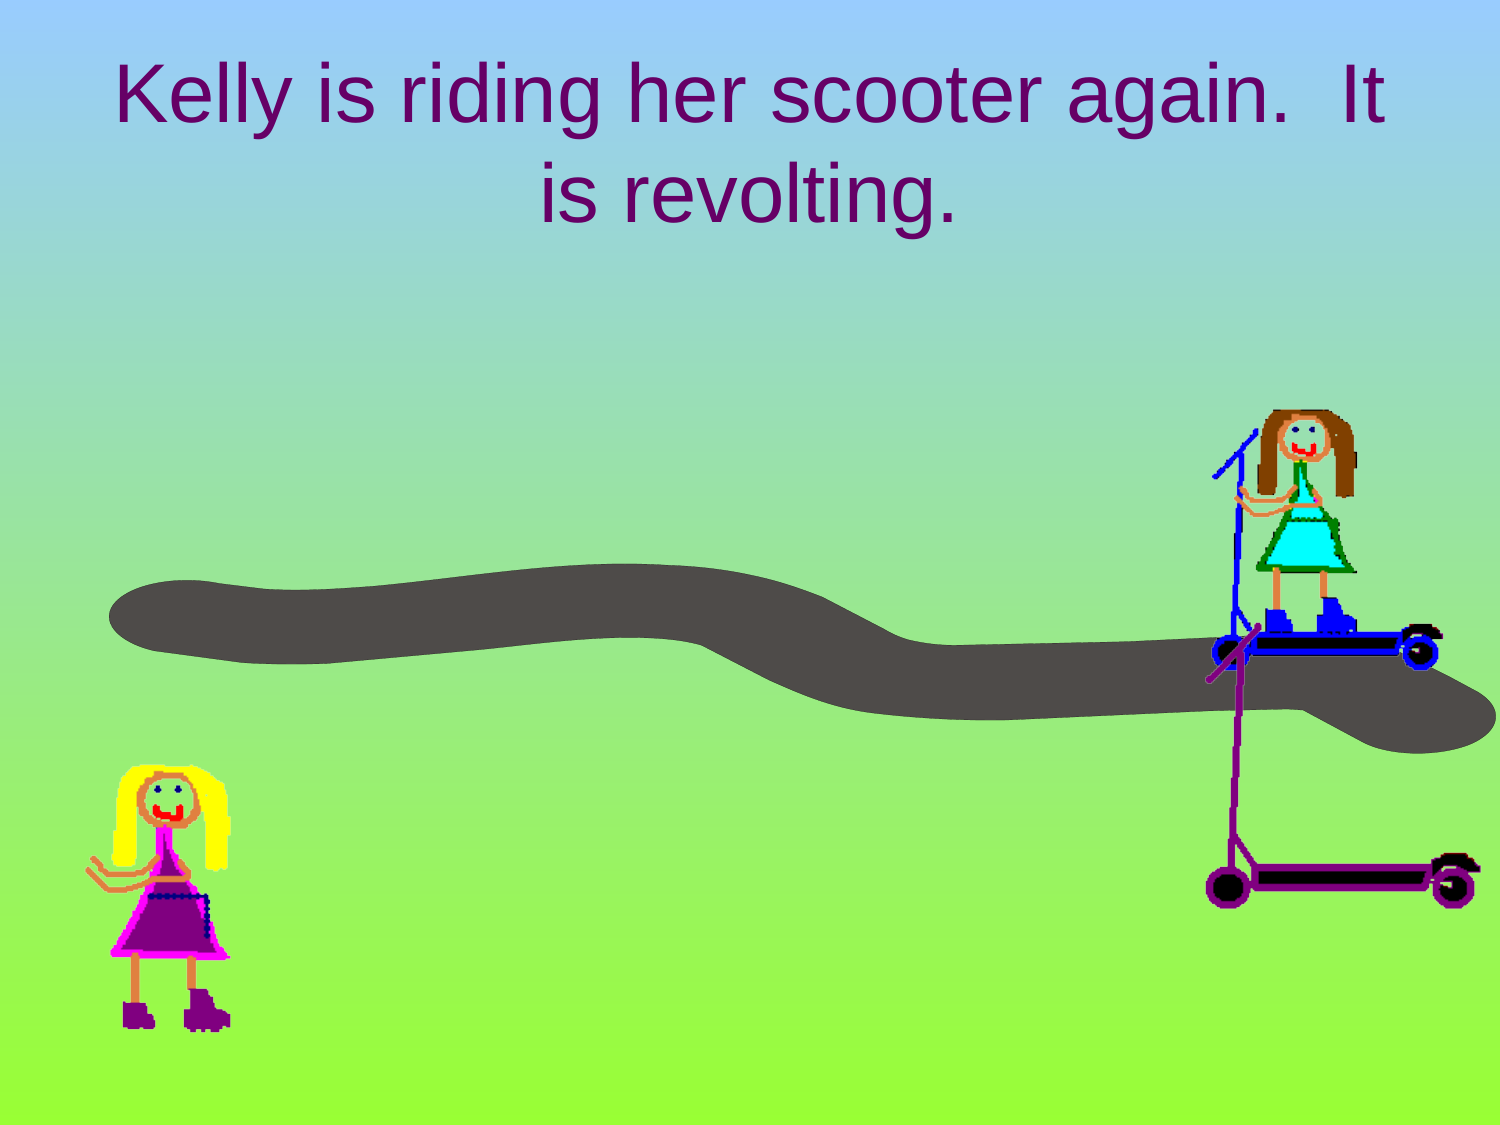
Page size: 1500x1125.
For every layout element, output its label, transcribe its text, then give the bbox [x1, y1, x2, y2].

title Kelly is riding her scooter again. It is revolting. [75, 45, 1425, 233]
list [29, 751, 343, 1065]
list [1187, 604, 1500, 918]
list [105, 562, 1182, 756]
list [1187, 396, 1500, 603]
